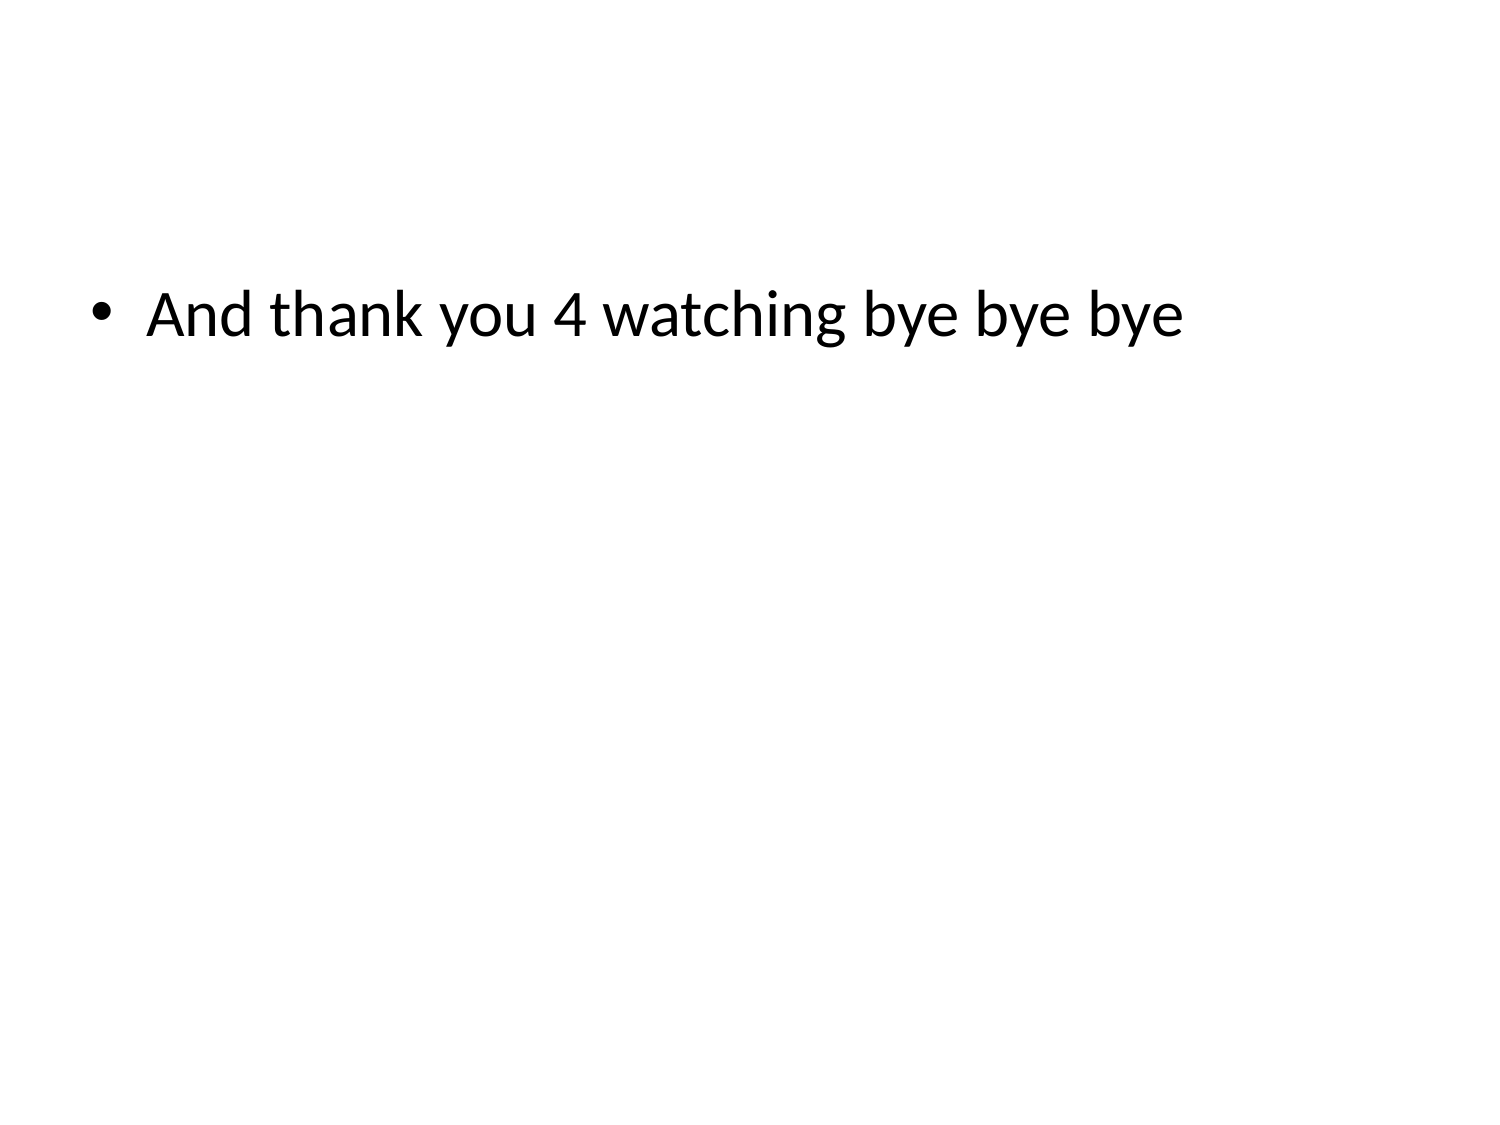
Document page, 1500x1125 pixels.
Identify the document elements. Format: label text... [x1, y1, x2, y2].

list And thank you 4 watching bye bye bye [75, 262, 1425, 1005]
